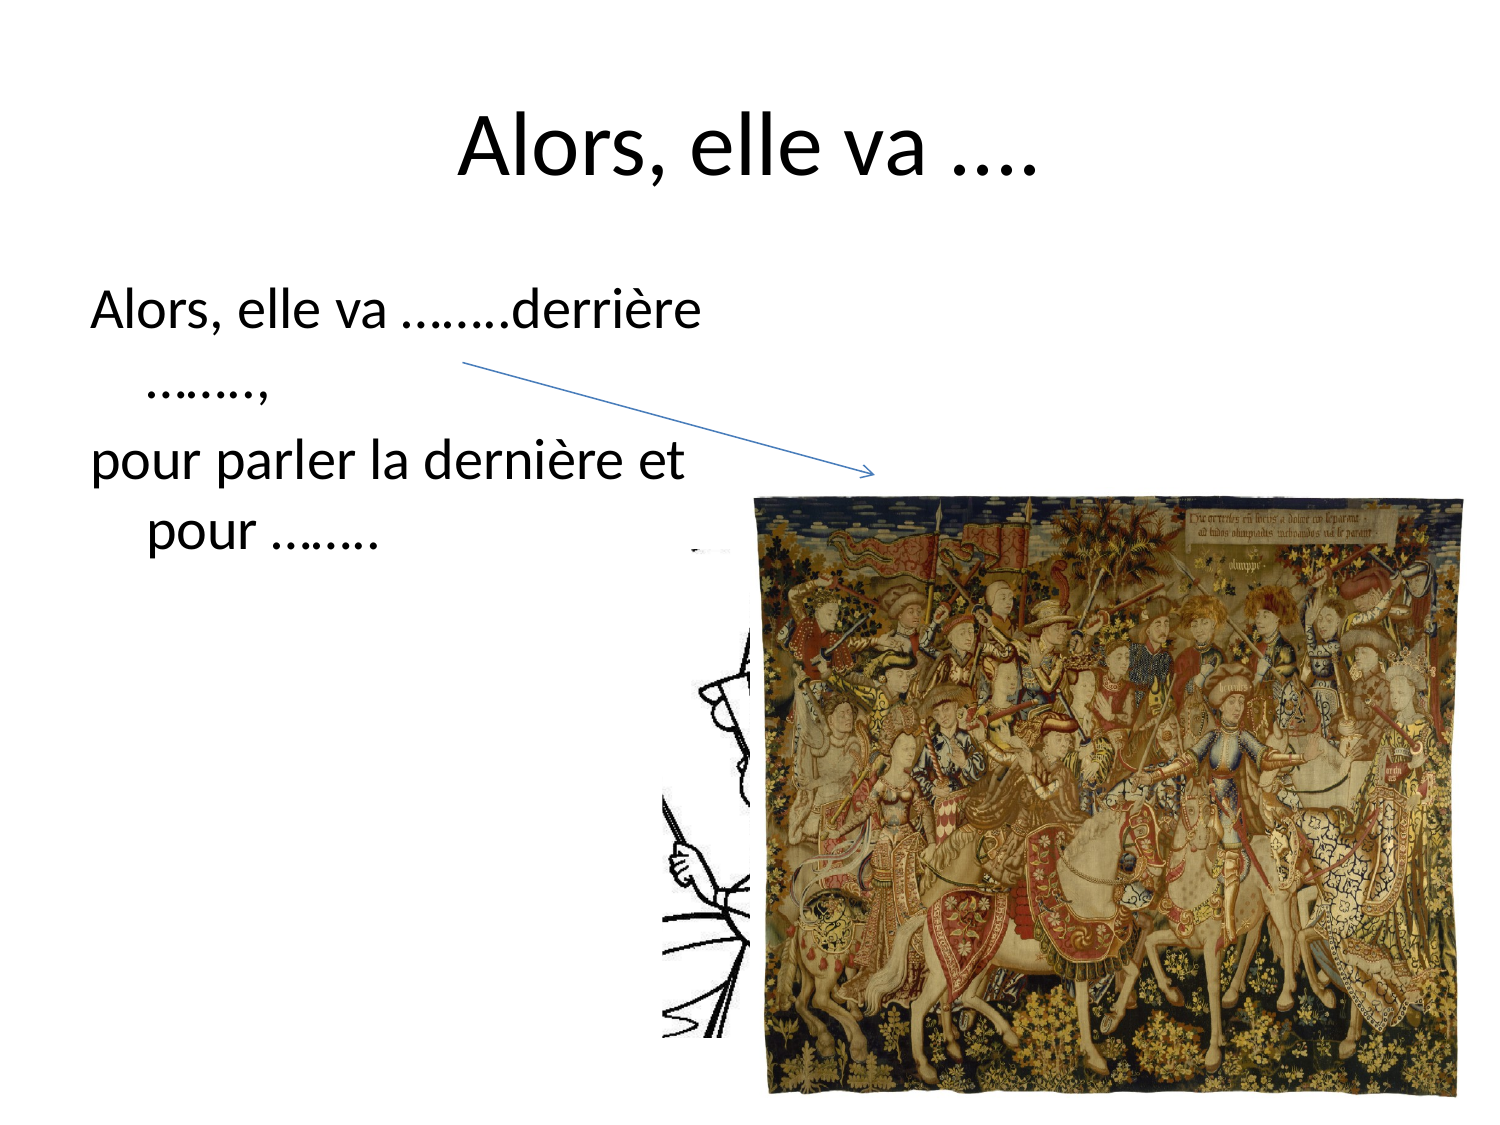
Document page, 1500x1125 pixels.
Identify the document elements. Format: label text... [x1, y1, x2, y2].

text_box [462, 362, 876, 476]
title Alors, elle va .... [75, 45, 1425, 233]
picture [662, 549, 749, 1038]
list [749, 487, 1468, 1101]
list Alors, elle va ……..derrière …….., pour parler la dernière et pour …….. [75, 262, 738, 1005]
